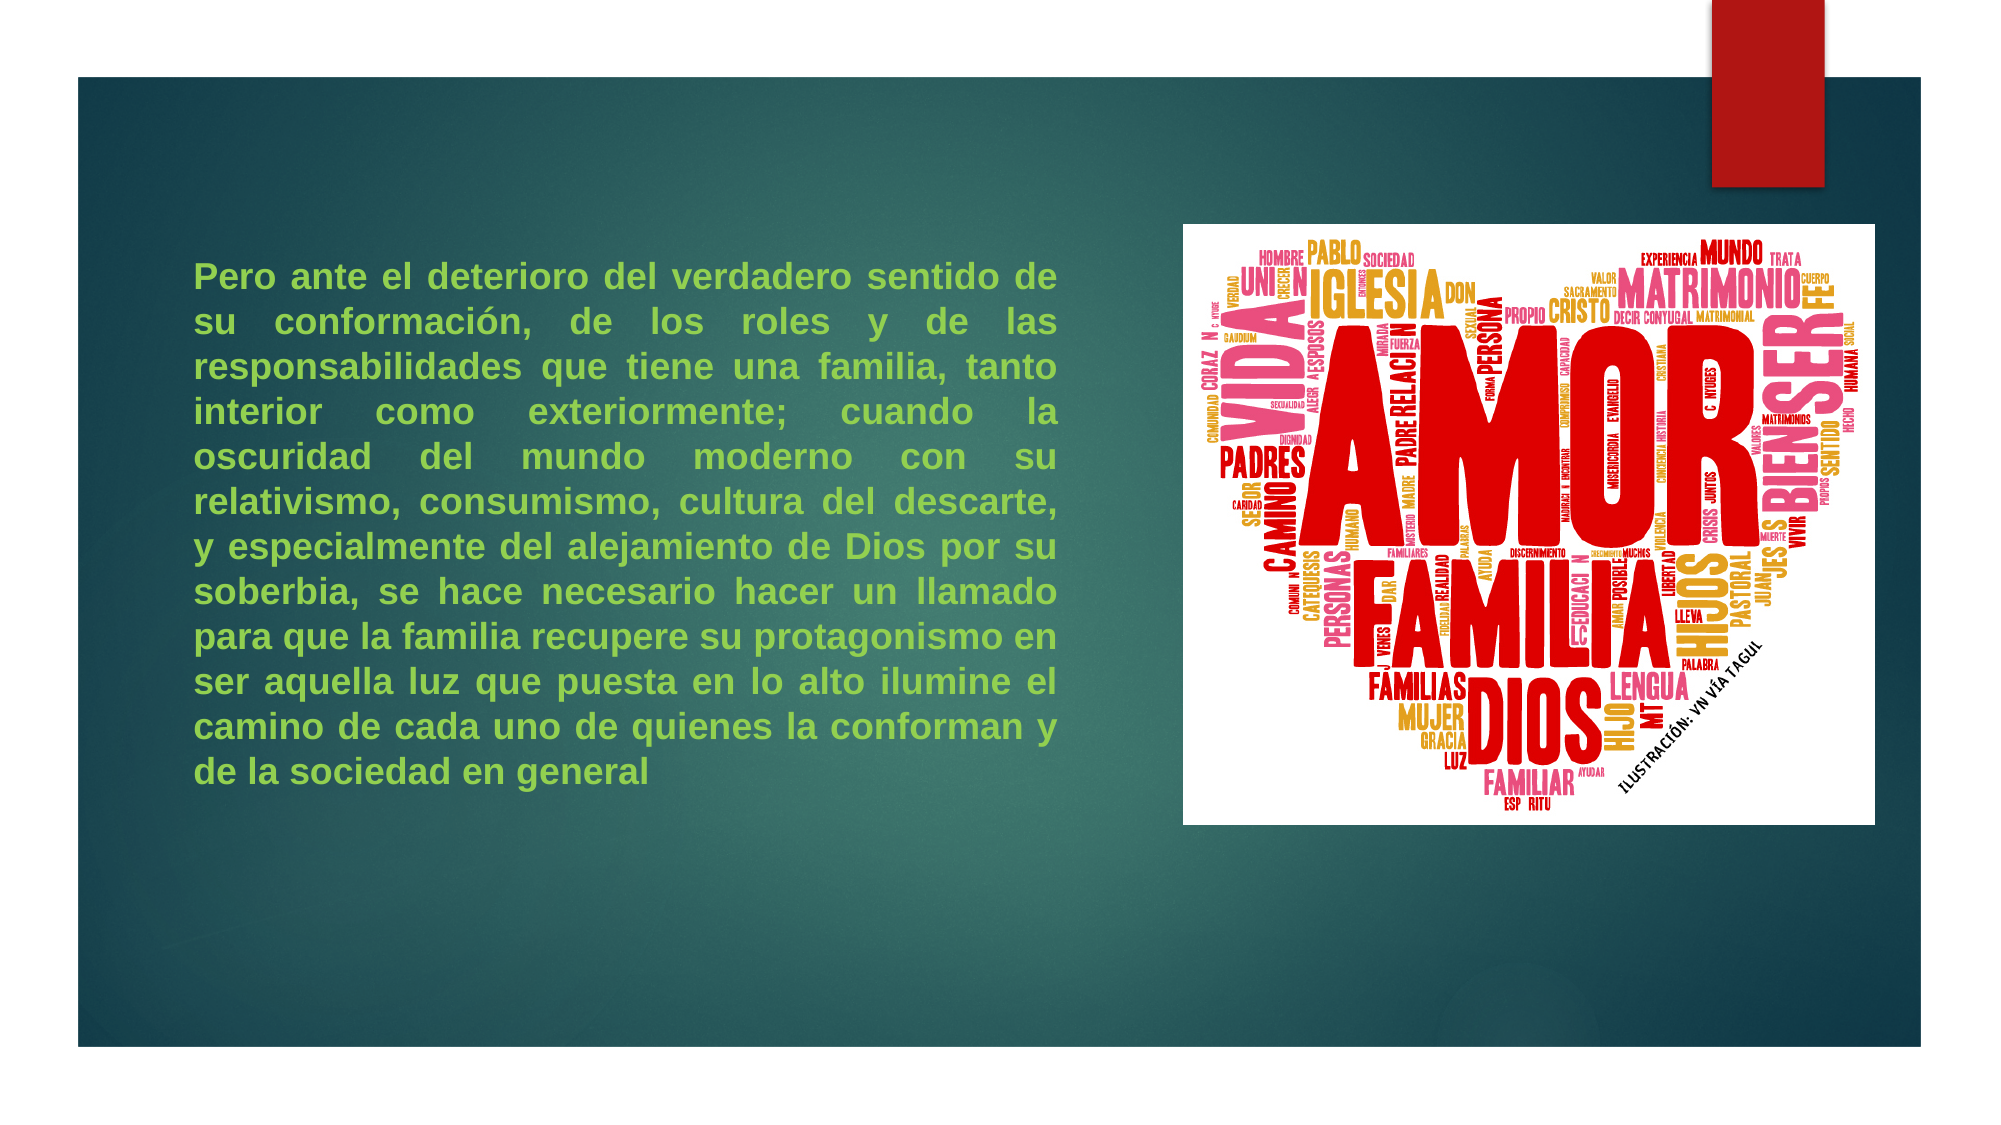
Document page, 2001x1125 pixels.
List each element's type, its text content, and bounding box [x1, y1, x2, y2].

picture [1182, 224, 1875, 826]
text_box Pero ante el deterioro del verdadero sentido de su conformación, de los roles y de las responsabilidades que tiene una familia, tanto interior como exteriormente; cuando la oscuridad del mundo moderno con su relativismo, consumismo, cultura del descarte, y especialmente del alejamiento de Dios por su soberbia, se hace necesario hacer un llamado para que la familia recupere su protagonismo en ser aquella luz que puesta en lo alto ilumine el camino de cada uno de quienes la conforman y de la sociedad en general [178, 244, 1074, 800]
